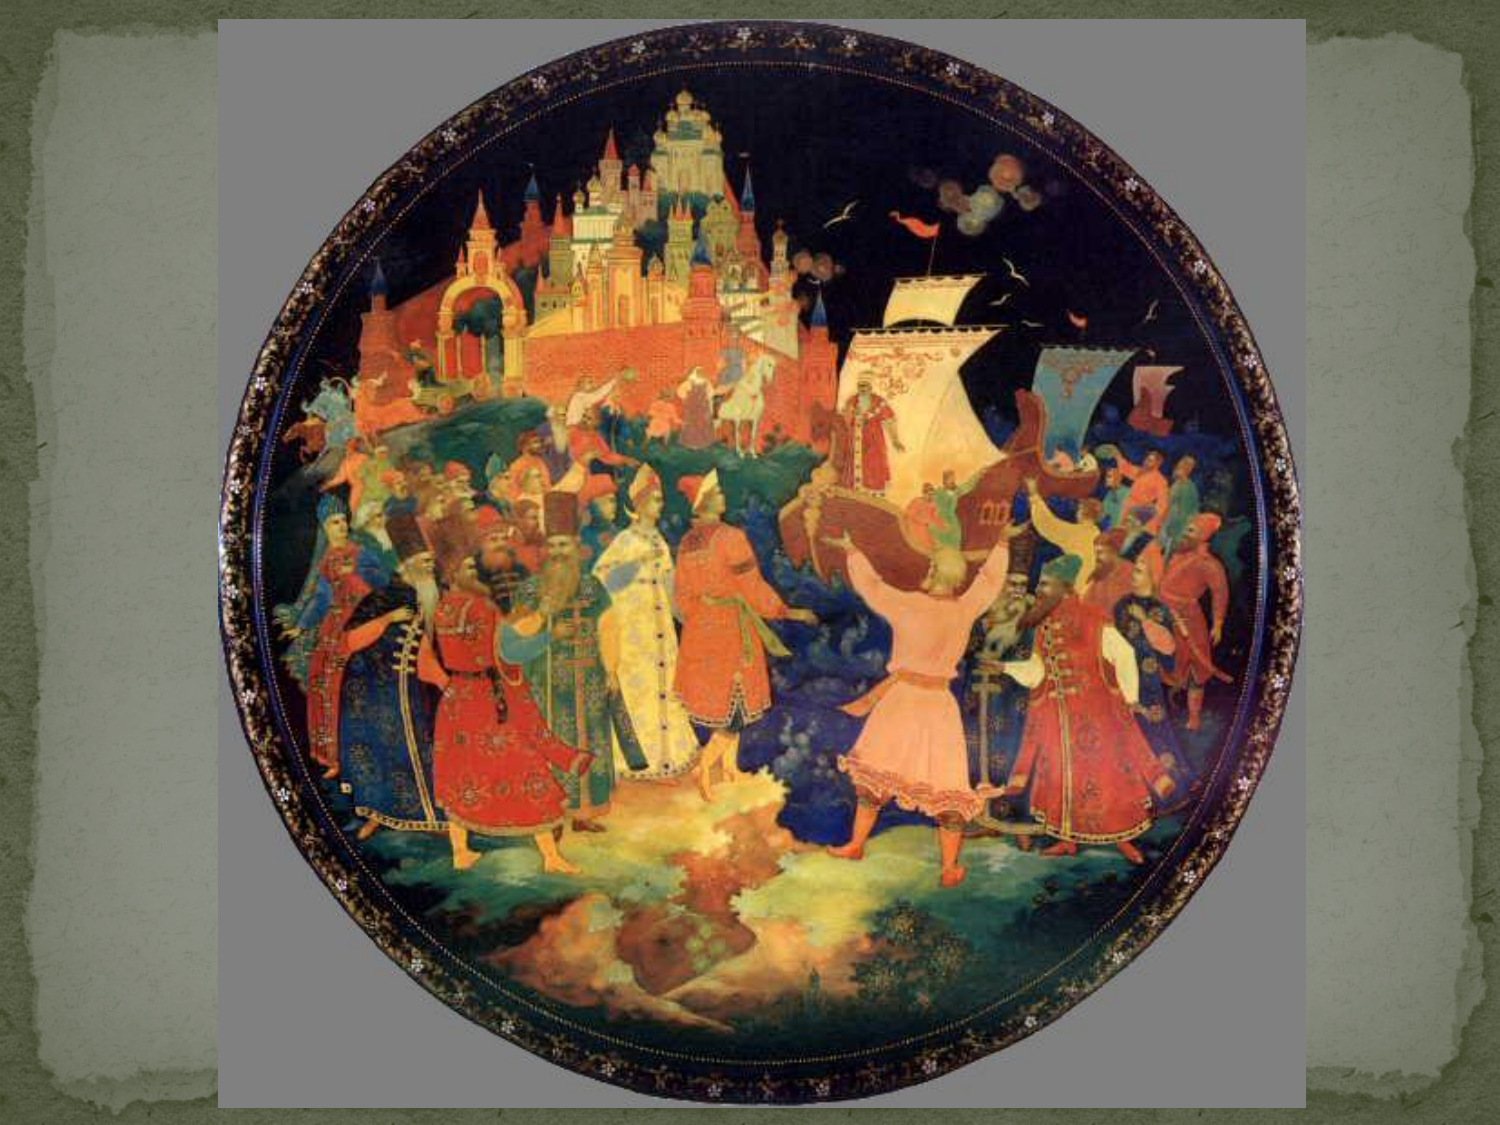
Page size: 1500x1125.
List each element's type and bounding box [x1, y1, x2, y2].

list [221, 21, 1304, 1106]
